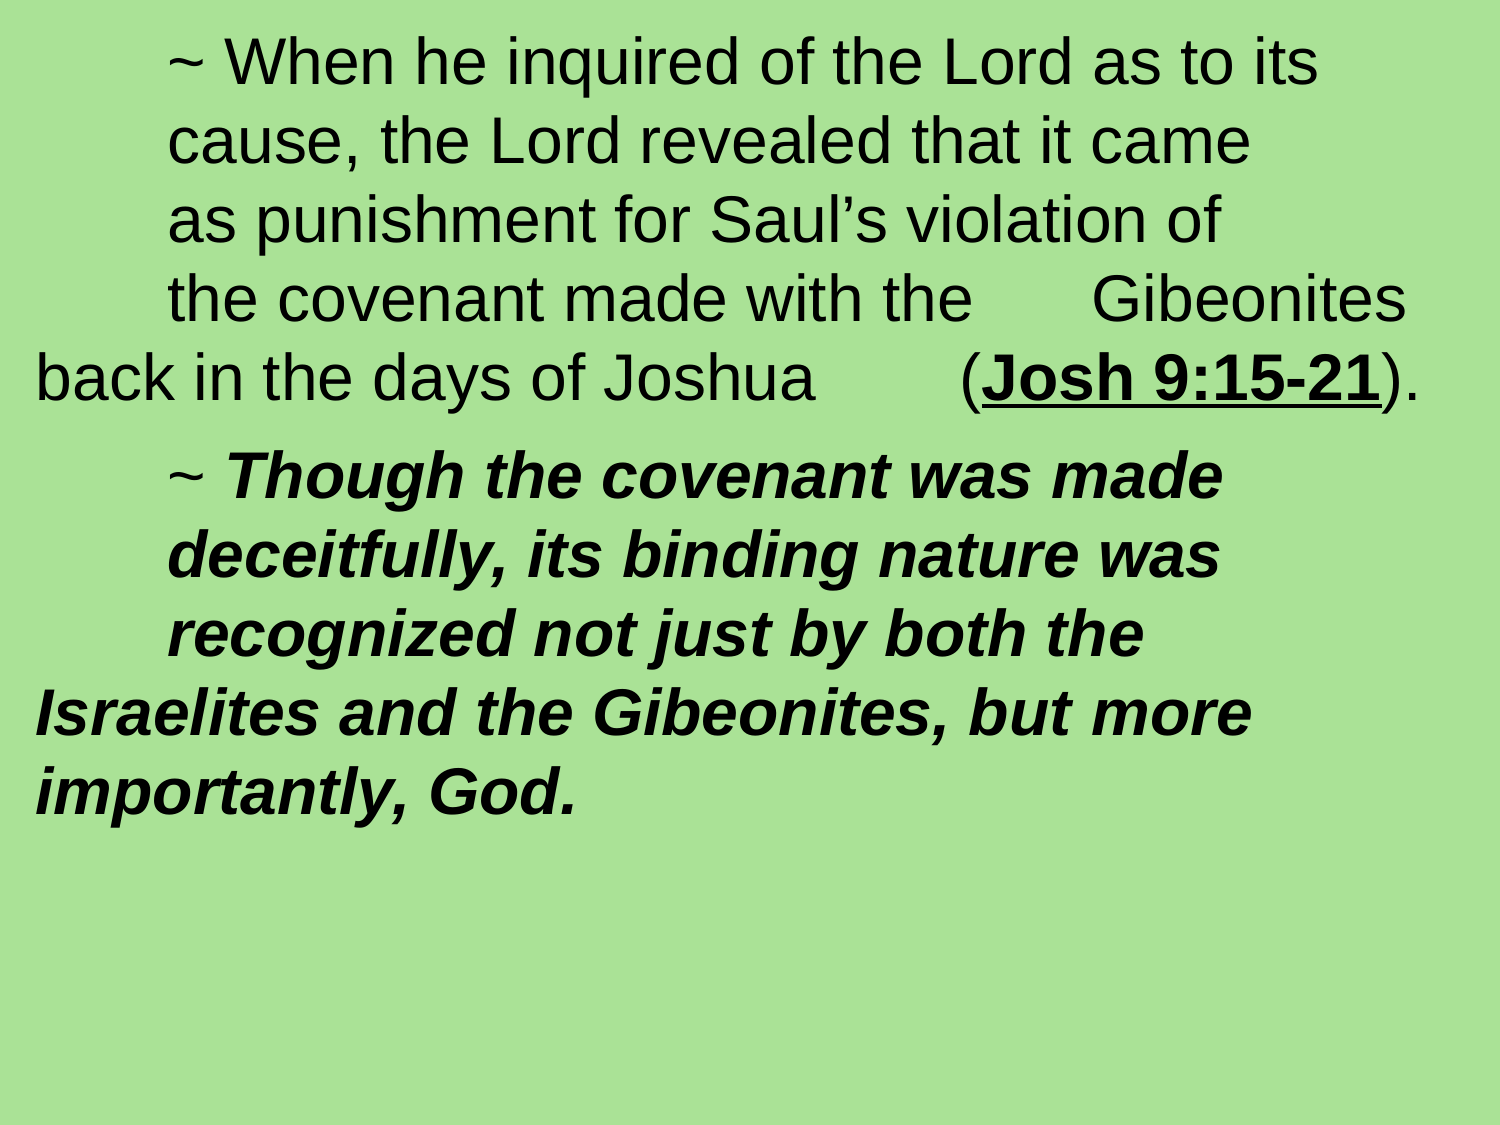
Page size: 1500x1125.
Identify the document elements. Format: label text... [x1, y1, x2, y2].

subtitle ~ When he inquired of the Lord as to its cause, the Lord revealed that it came as punishment for Saul’s violation of the covenant made with the Gibeonites back in the days of Joshua (Josh 9:15-21). ~ Though the covenant was made deceitfully, its binding nature was recognized not just by both the Israelites and the Gibeonites, but more importantly, God. [20, 10, 1480, 1106]
